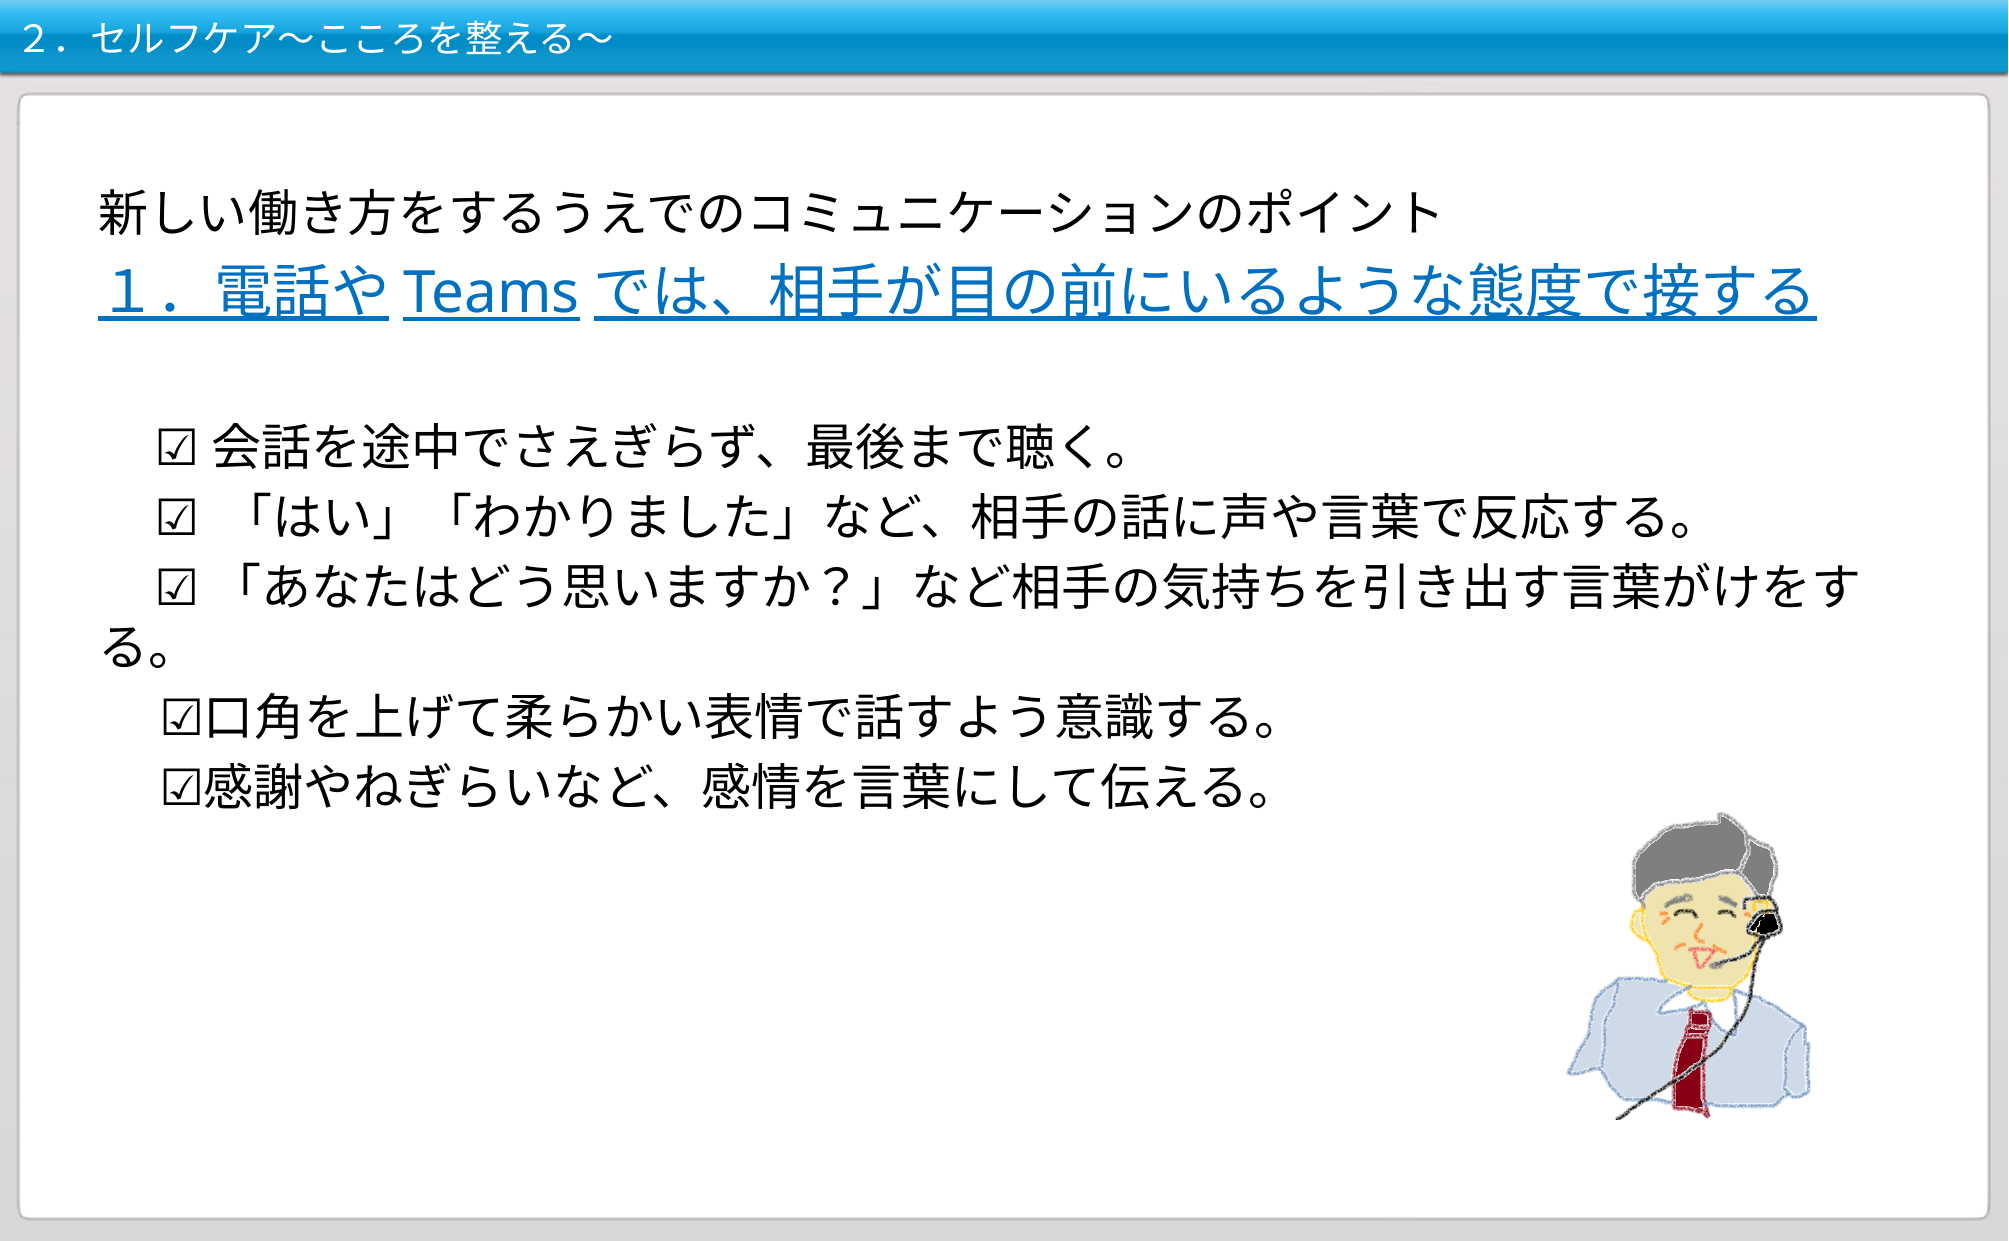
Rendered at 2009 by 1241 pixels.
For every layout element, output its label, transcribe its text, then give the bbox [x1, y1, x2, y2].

picture [0, 76, 2008, 1241]
title ２．セルフケア～こころを整える～ [0, 0, 2008, 76]
list 新しい働き方をするうえでのコミュニケーションのポイント １．電話やTeamsでは、相手が目の前にいるような態度で接する ☑会話を途中でさえぎらず、最後まで聴く。 ☑ 「はい」「わかりました」など、相手の話に声や言葉で反応する。 ☑「あなたはどう思いますか？」など相手の気持ちを引き出す言葉がけをする。 ☑口角を上げて柔らかい表情で話すよう意識する。 ☑感謝やねぎらいなど、感情を言葉にして伝える。 [39, 122, 1961, 1187]
